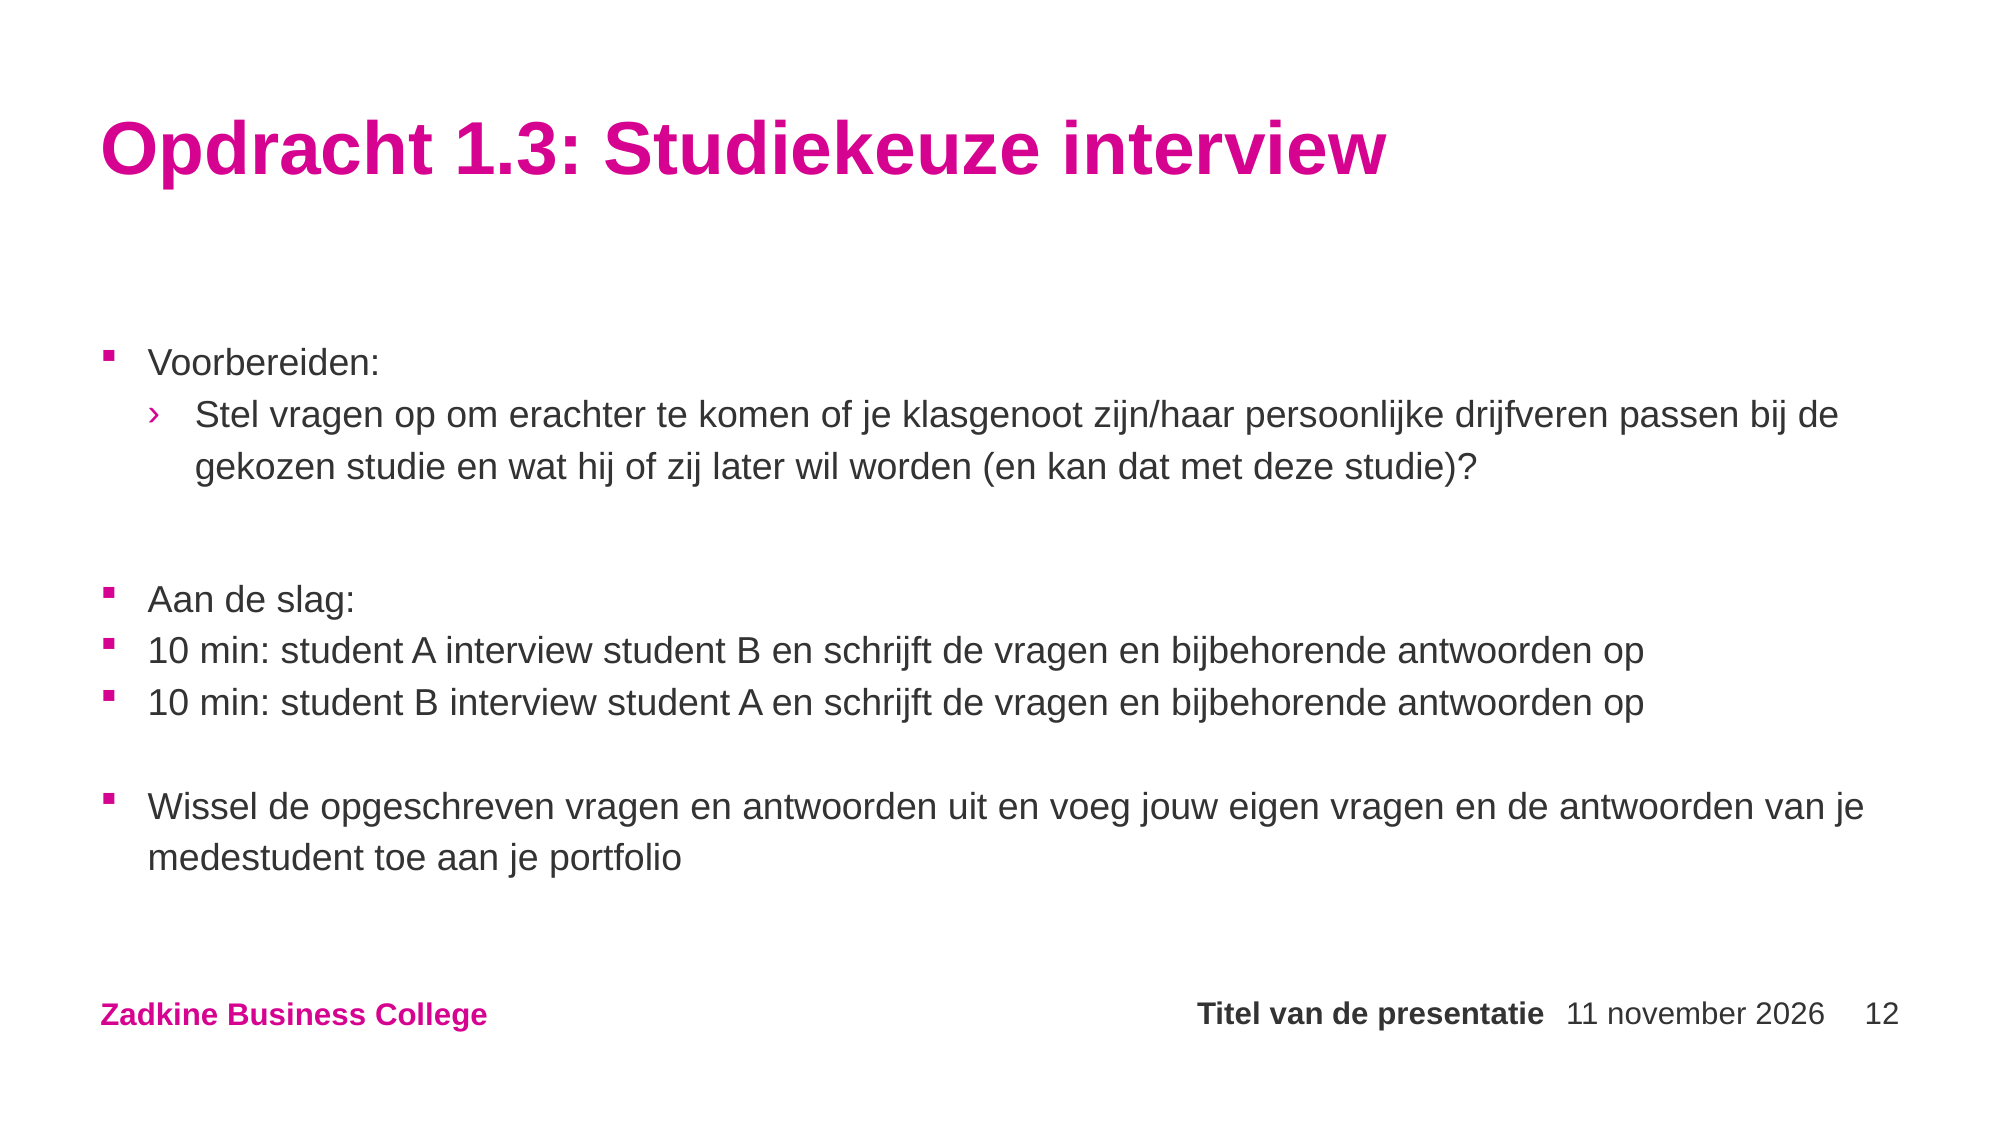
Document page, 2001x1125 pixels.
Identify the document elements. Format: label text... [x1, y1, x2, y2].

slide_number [1546, 993, 1825, 1033]
list Voorbereiden: Stel vragen op om erachter te komen of je klasgenoot zijn/haar persoonlijke drijfveren passen bij de gekozen studie en wat hij of zij later wil worden (en kan dat met deze studie)? Aan de slag: 10 min: student A interview student B en schrijft de vragen en bijbehorende antwoorden op 10 min: student B interview student A en schrijft de vragen en bijbehorende antwoorden op Wissel de opgeschreven vragen en antwoorden uit en voeg jouw eigen vragen en de antwoorden van je medestudent toe aan je portfolio [100, 331, 1900, 917]
title Opdracht 1.3: Studiekeuze interview [100, 100, 1900, 190]
footer Titel van de presentatie [870, 993, 1546, 1033]
slide_number 12 [1825, 993, 1900, 1033]
